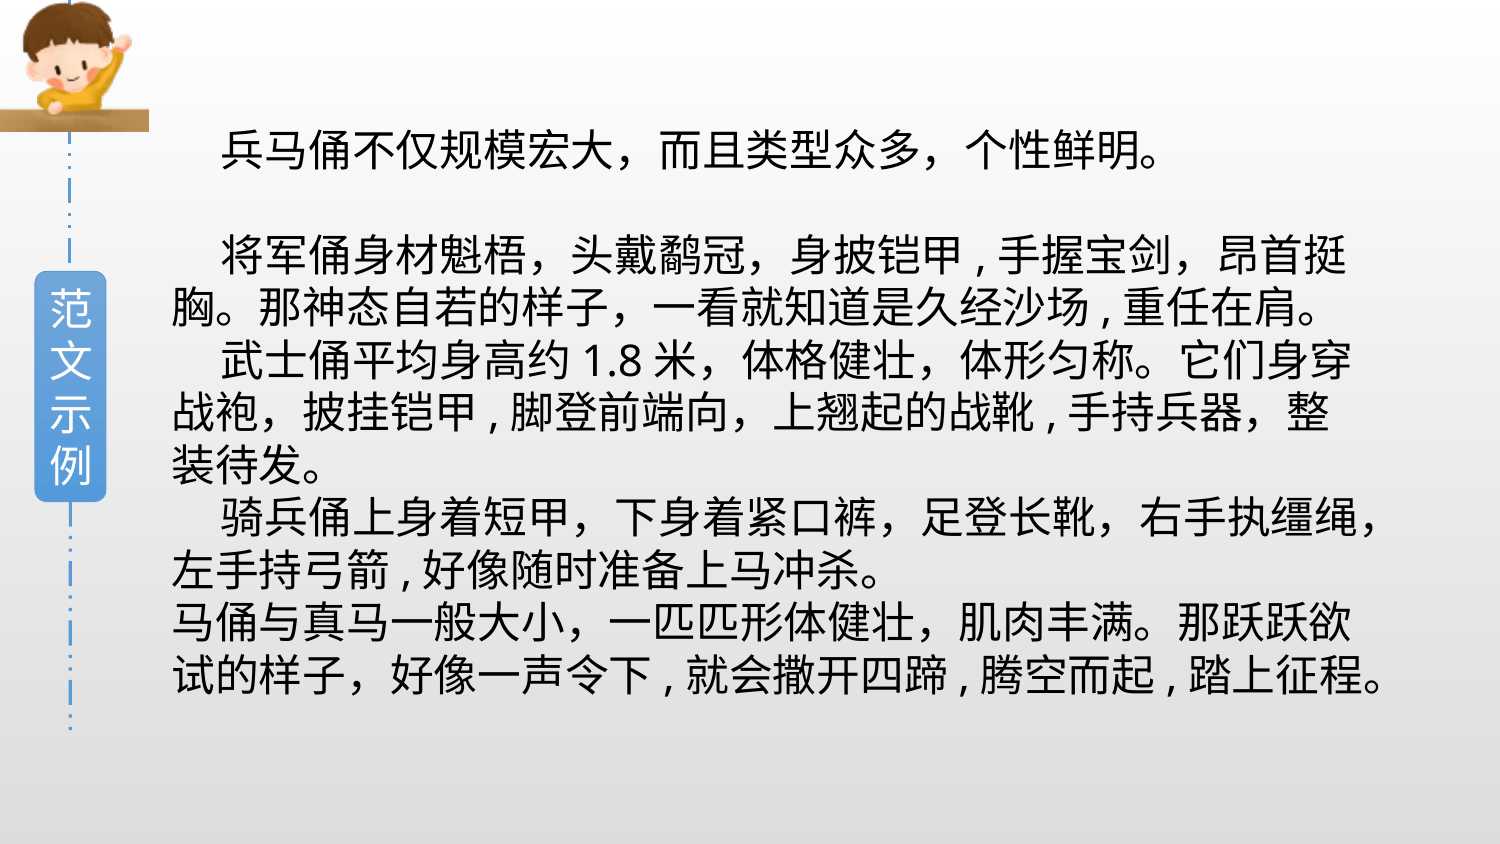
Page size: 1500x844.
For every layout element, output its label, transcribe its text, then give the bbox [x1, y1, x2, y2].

text_box 范文示例 [34, 270, 107, 503]
picture [0, 0, 149, 132]
text_box 兵马俑不仅规模宏大，而且类型众多，个性鲜明。 将军俑身材魁梧，头戴鹬冠，身披铠甲,手握宝剑，昂首挺胸。那神态自若的样子，一看就知道是久经沙场,重任在肩。 武士俑平均身高约1.8米，体格健壮，体形匀称。它们身穿战袍，披挂铠甲,脚登前端向，上翘起的战靴,手持兵器，整装待发。 骑兵俑上身着短甲，下身着紧口裤，足登长靴，右手执缰绳，左手持弓箭,好像随时准备上马冲杀。 马俑与真马一般大小，一匹匹形体健壮，肌肉丰满。那跃跃欲试的样子，好像一声令下,就会撒开四蹄,腾空而起,踏上征程。 [160, 64, 1380, 811]
